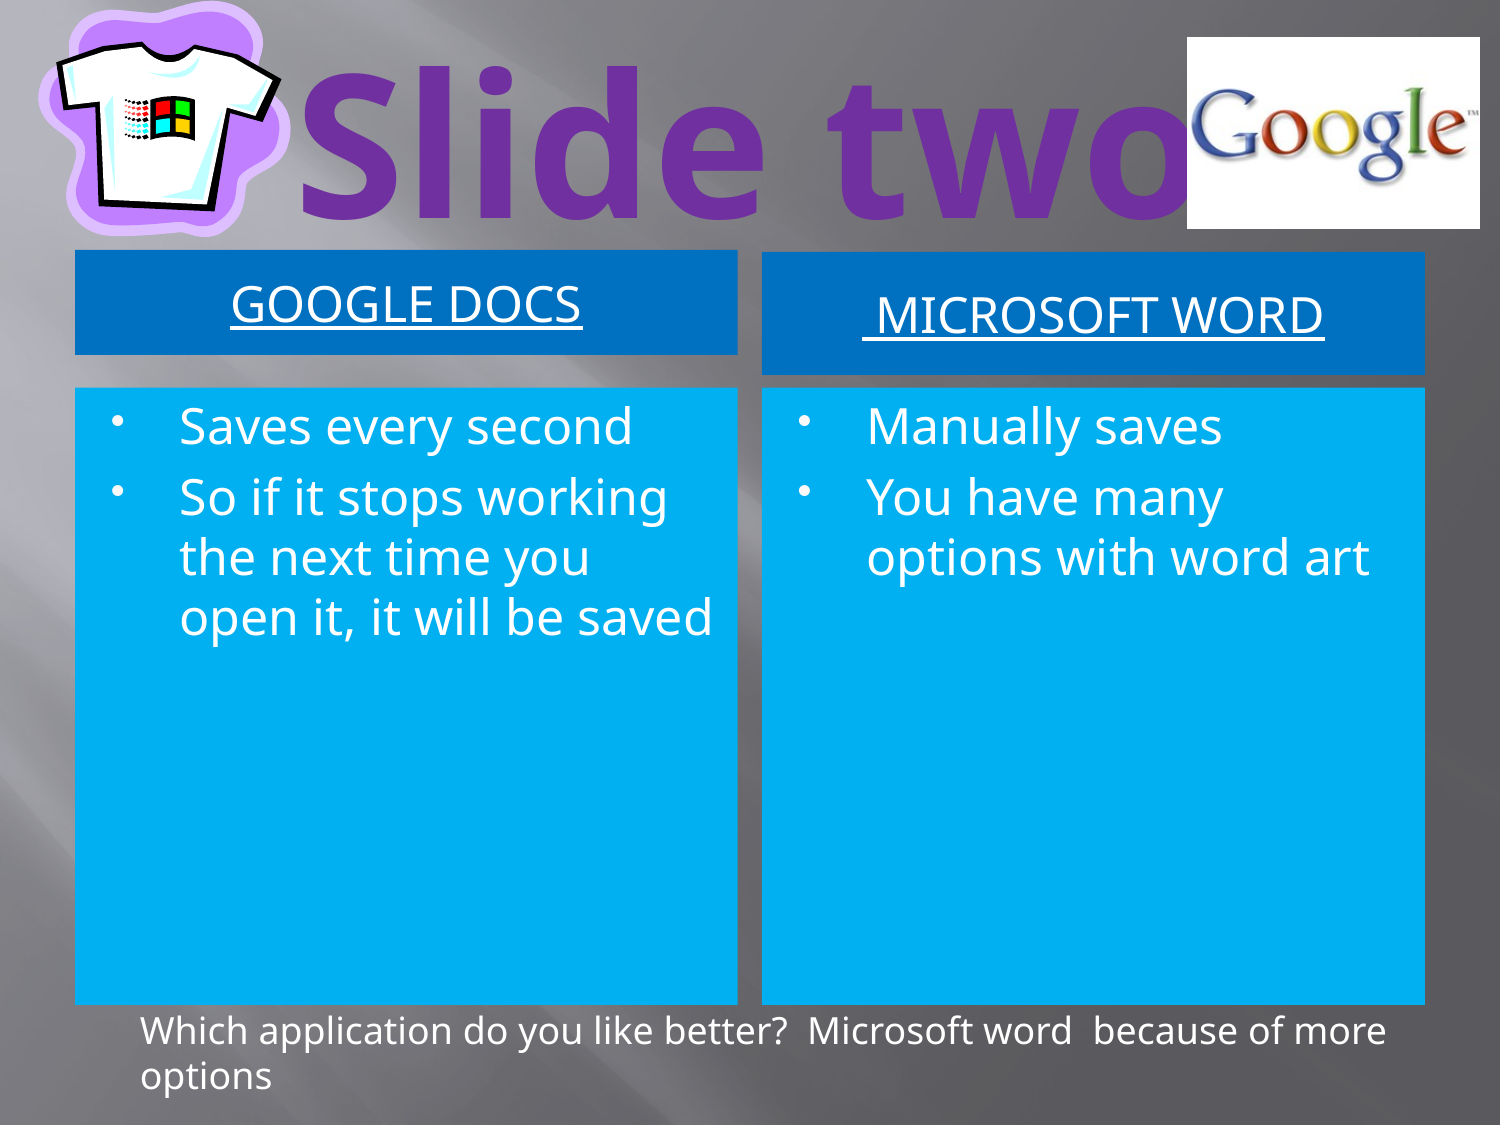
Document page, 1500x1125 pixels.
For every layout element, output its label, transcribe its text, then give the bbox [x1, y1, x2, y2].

picture [1187, 37, 1481, 229]
list Microsoft word [761, 251, 1425, 375]
list Manually saves You have many options with word art [761, 387, 1425, 999]
text_box Which application do you like better? Microsoft word because of more options [124, 999, 1475, 1105]
picture [37, 0, 292, 239]
title Slide two [333, 44, 1195, 233]
list Saves every second So if it stops working the next time you open it, it will be saved [75, 387, 738, 1005]
list Google docs [75, 249, 738, 355]
